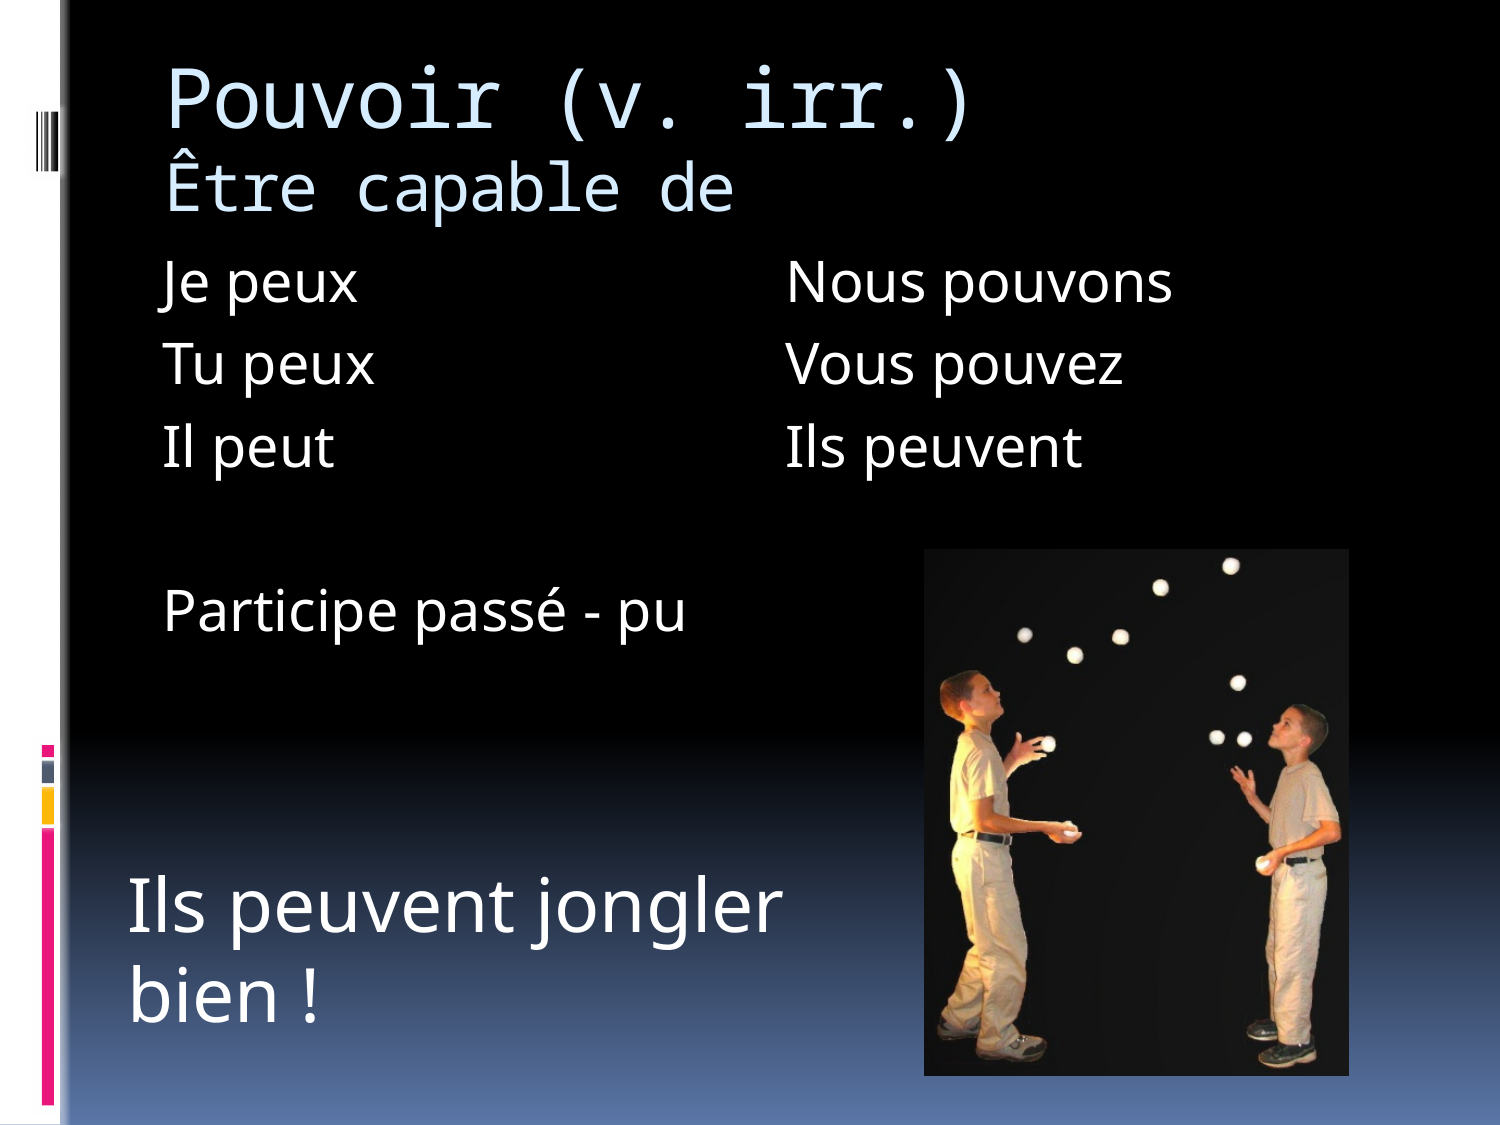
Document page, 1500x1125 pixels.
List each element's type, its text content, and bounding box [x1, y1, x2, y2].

picture [924, 549, 1349, 1077]
text_box Ils peuvent jongler bien ! [112, 849, 913, 1045]
list Je peux Tu peux Il peut Participe passé - pu Nous pouvons Vous pouvez Ils peuvent [137, 237, 1413, 738]
title Pouvoir (v. irr.) Être capable de [150, 37, 1425, 234]
